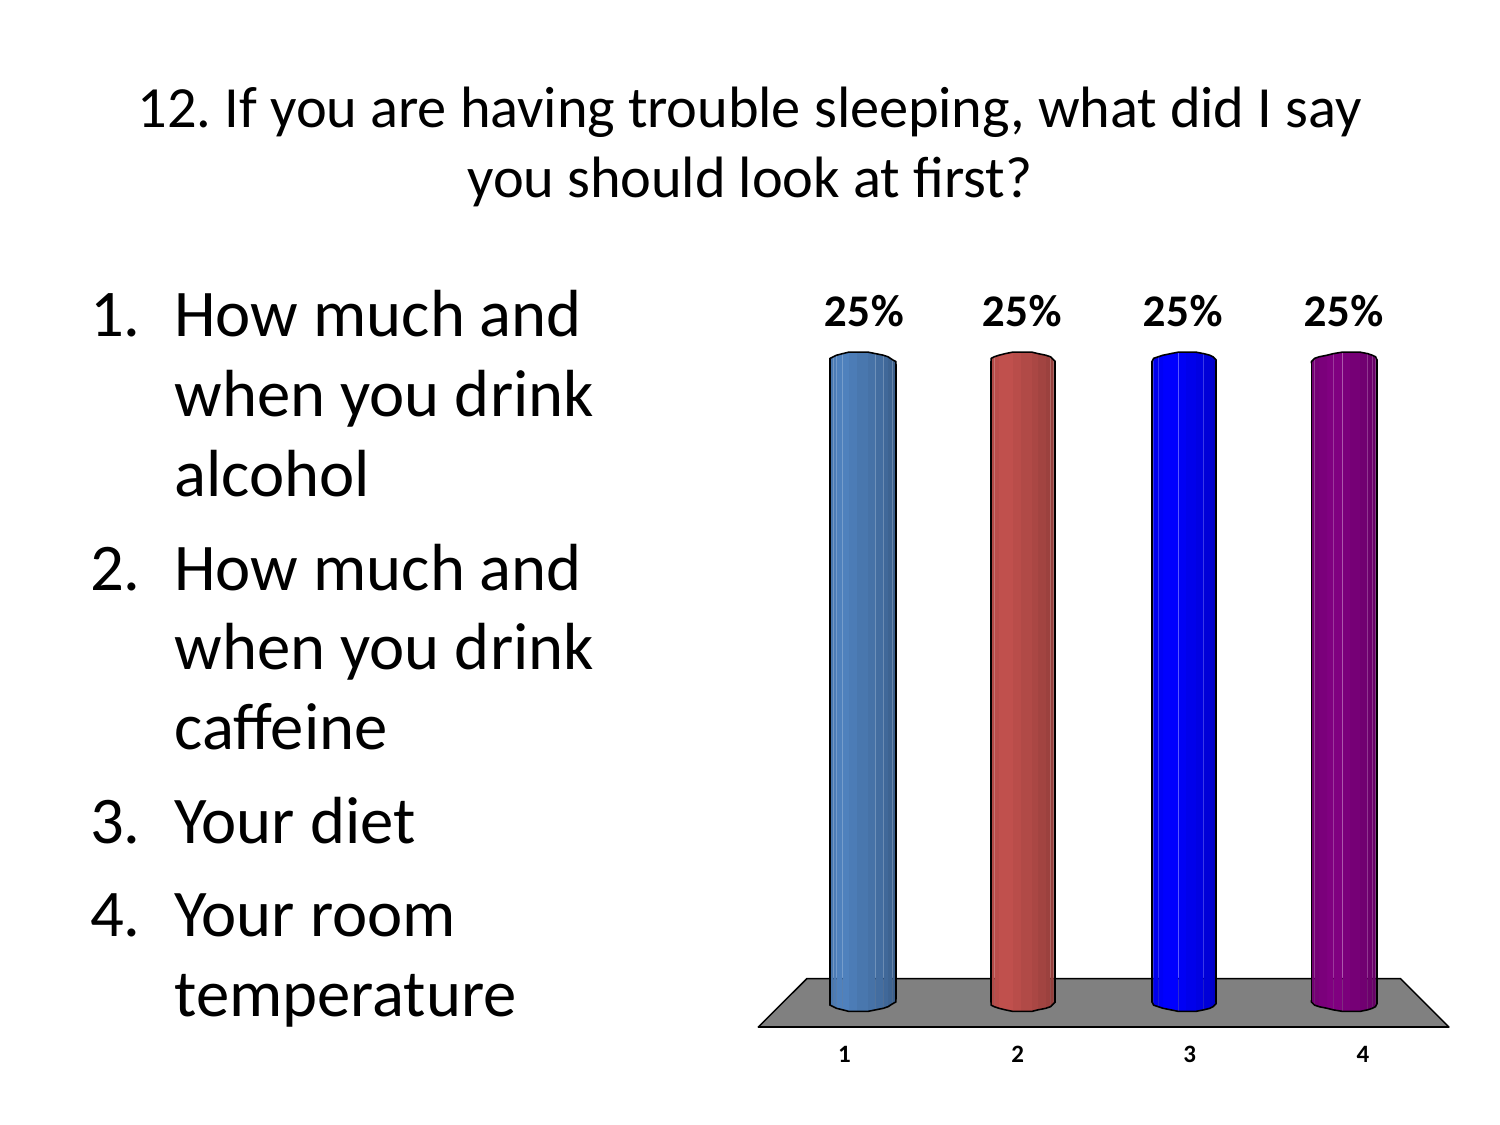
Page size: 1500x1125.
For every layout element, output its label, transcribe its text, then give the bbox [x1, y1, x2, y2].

title 12. If you are having trouble sleeping, what did I say you should look at first? [75, 45, 1425, 233]
list How much and when you drink alcohol How much and when you drink caffeine Your diet Your room temperature [75, 262, 750, 1005]
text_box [739, 270, 1490, 1115]
